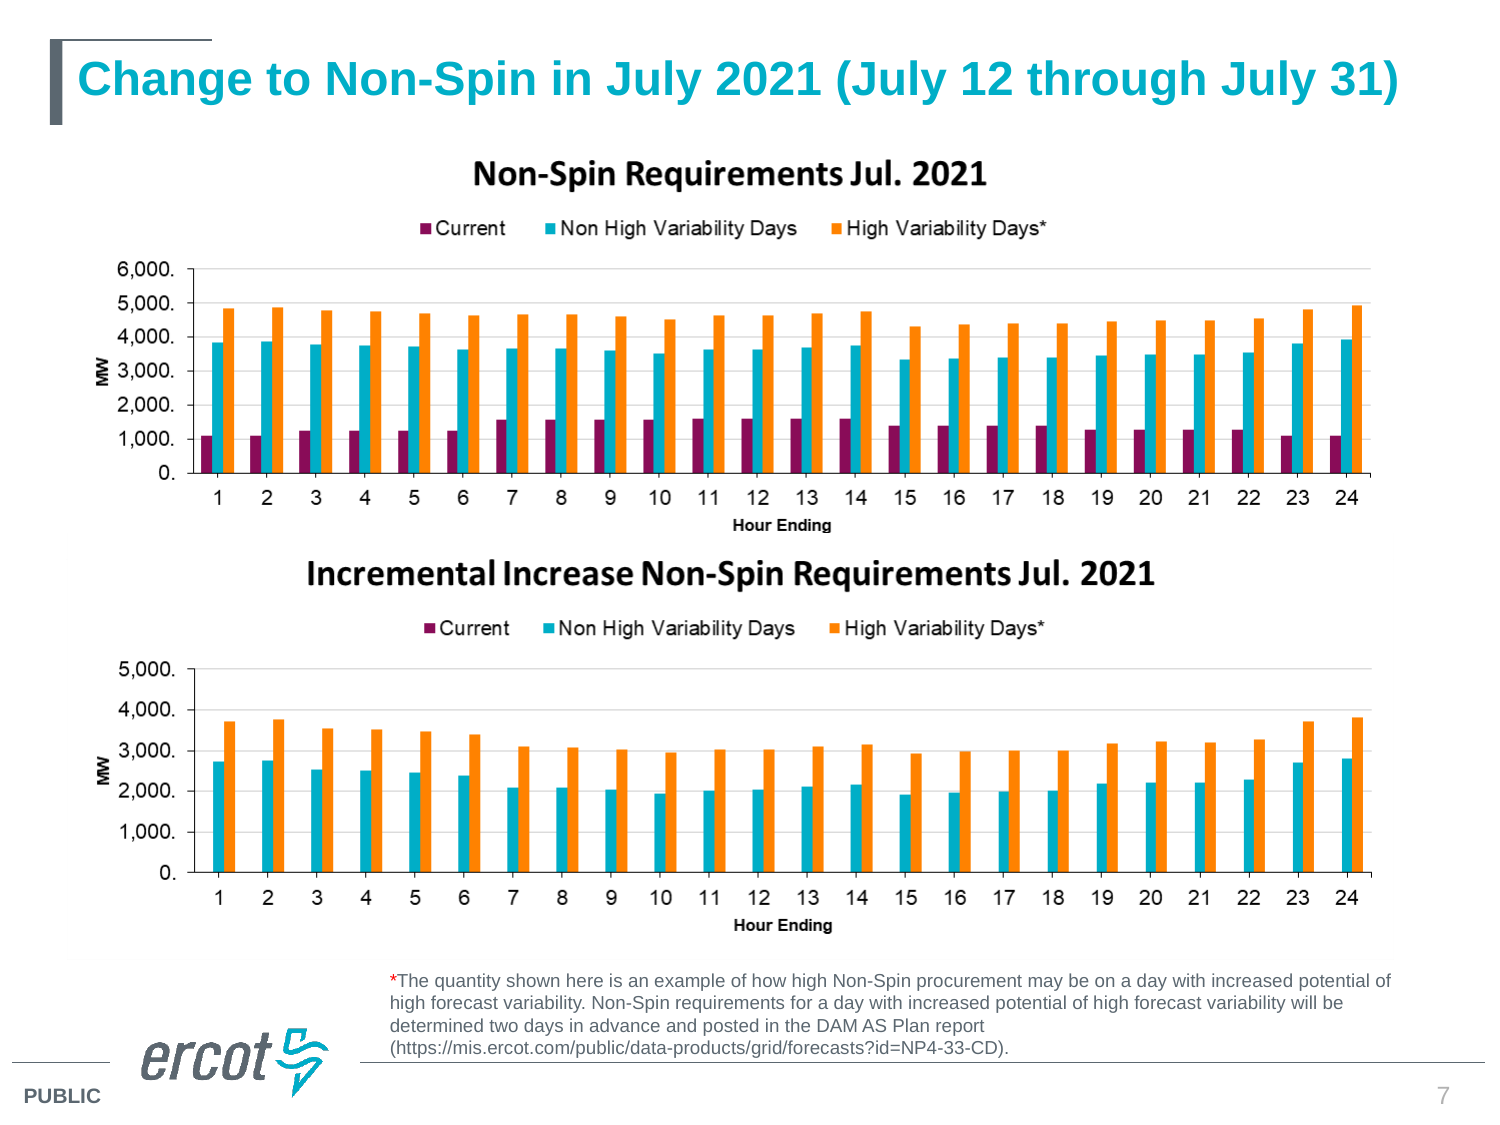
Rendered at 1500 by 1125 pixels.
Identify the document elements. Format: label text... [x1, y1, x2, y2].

title Change to Non-Spin in July 2021 (July 12 through July 31) [62, 39, 1450, 125]
slide_number 7 [1400, 1076, 1488, 1113]
picture [137, 1024, 332, 1100]
picture [65, 133, 1395, 962]
text_box *The quantity shown here is an example of how high Non-Spin procurement may be on a day with increased potential of high forecast variability. Non-Spin requirements for a day with increased potential of high forecast variability will be determined two days in advance and posted in the DAM AS Plan report (https://mis.ercot.com/public/data-products/grid/forecasts?id=NP4-33-CD). [374, 961, 1420, 1066]
